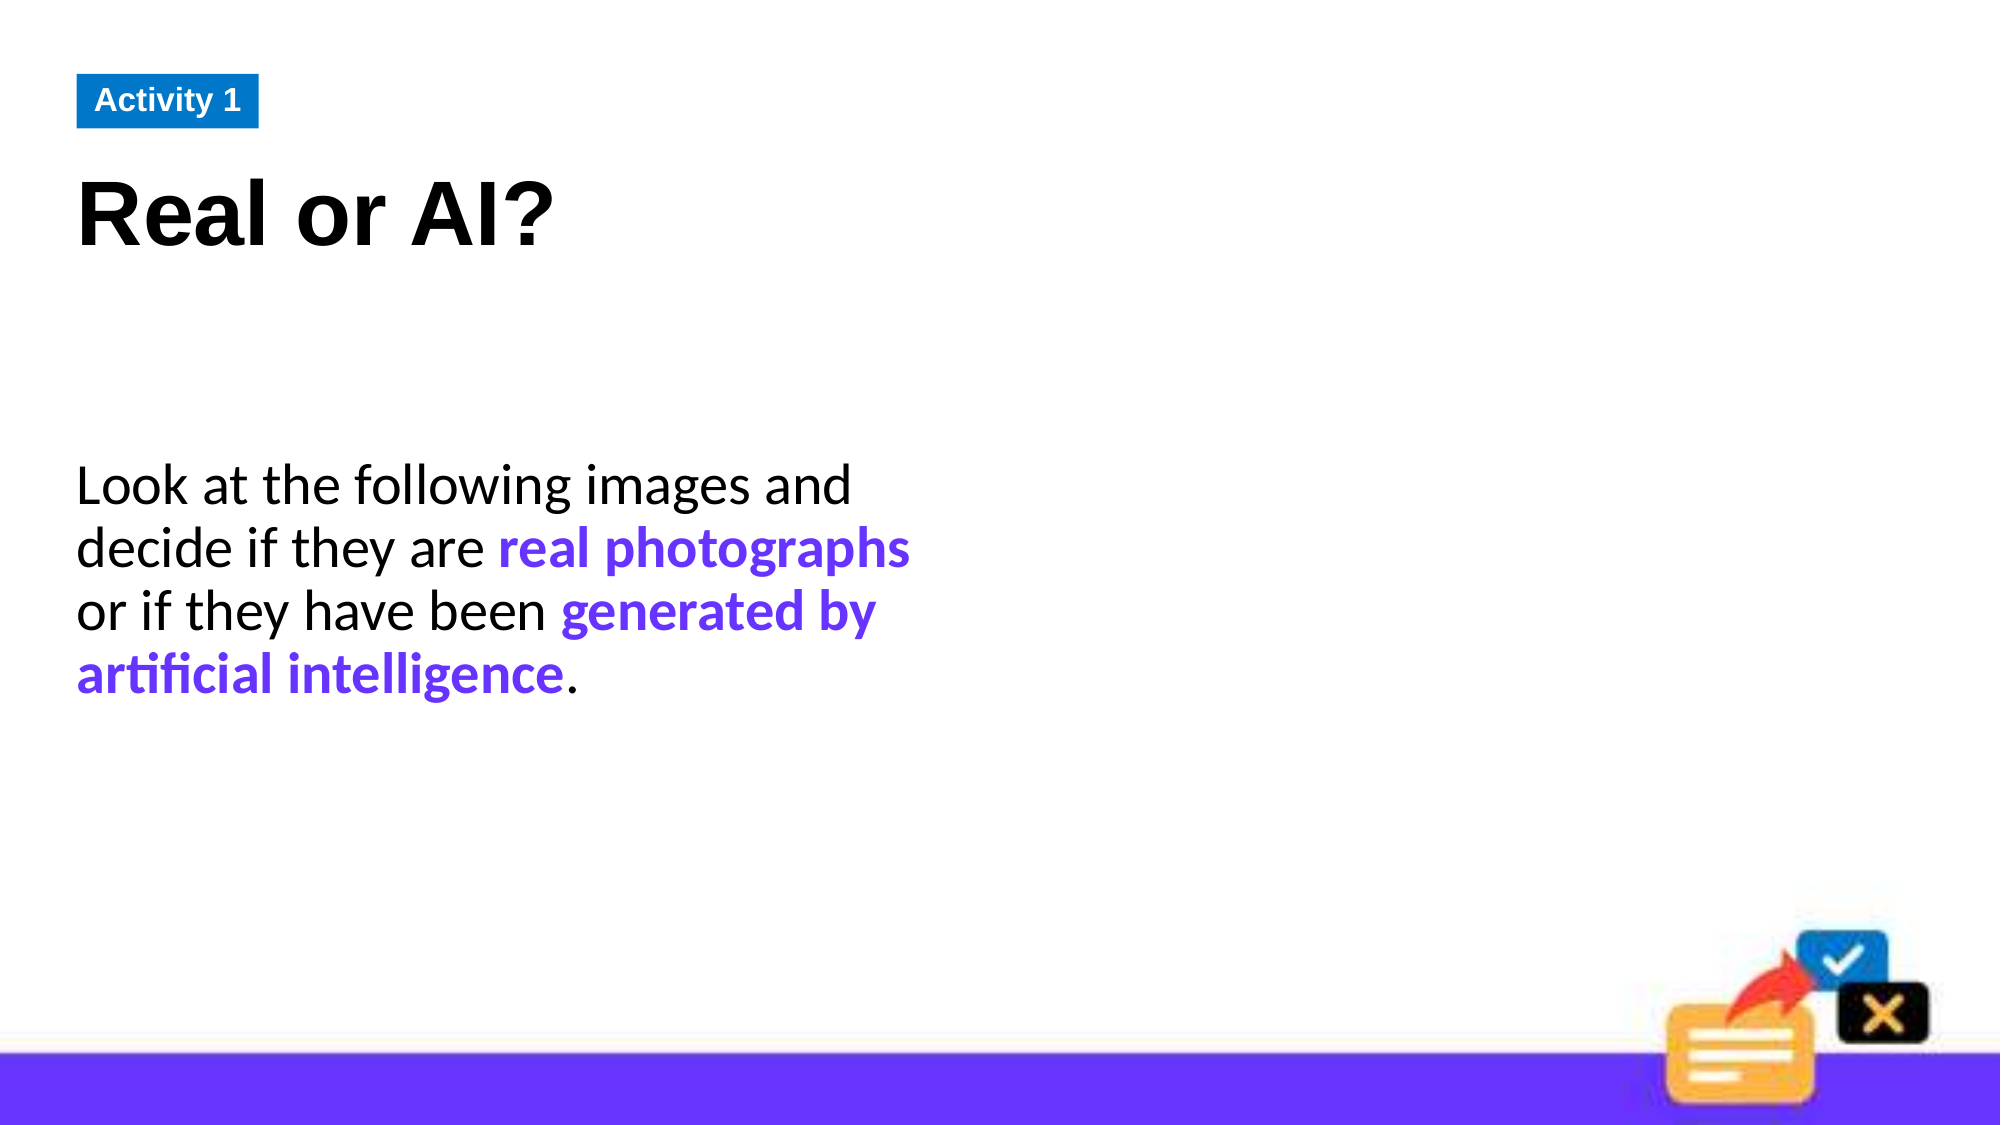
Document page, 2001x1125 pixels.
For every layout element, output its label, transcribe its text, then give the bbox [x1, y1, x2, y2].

text_box Activity 1 [76, 73, 259, 129]
text_box Real or AI? [76, 171, 1375, 280]
text_box Look at the following images and decide if they are real photographs or if they have been generated by artificial intelligence. [76, 454, 959, 728]
picture [0, 0, 2000, 1125]
